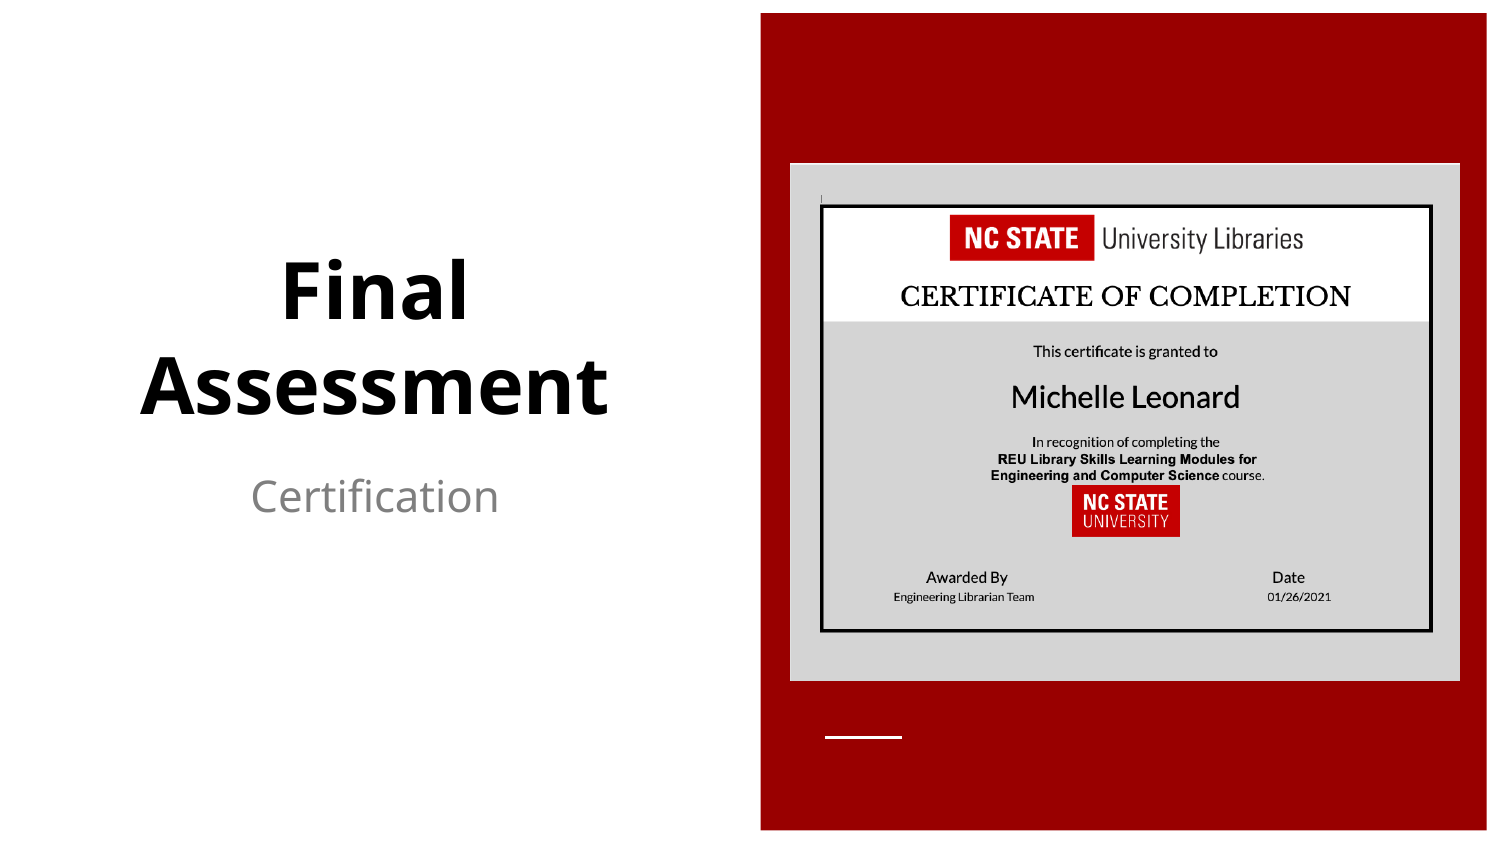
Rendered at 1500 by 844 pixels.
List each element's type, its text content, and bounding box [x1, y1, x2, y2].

picture [790, 163, 1460, 681]
title Final Assessment [43, 193, 708, 446]
subtitle Certification [43, 454, 708, 675]
